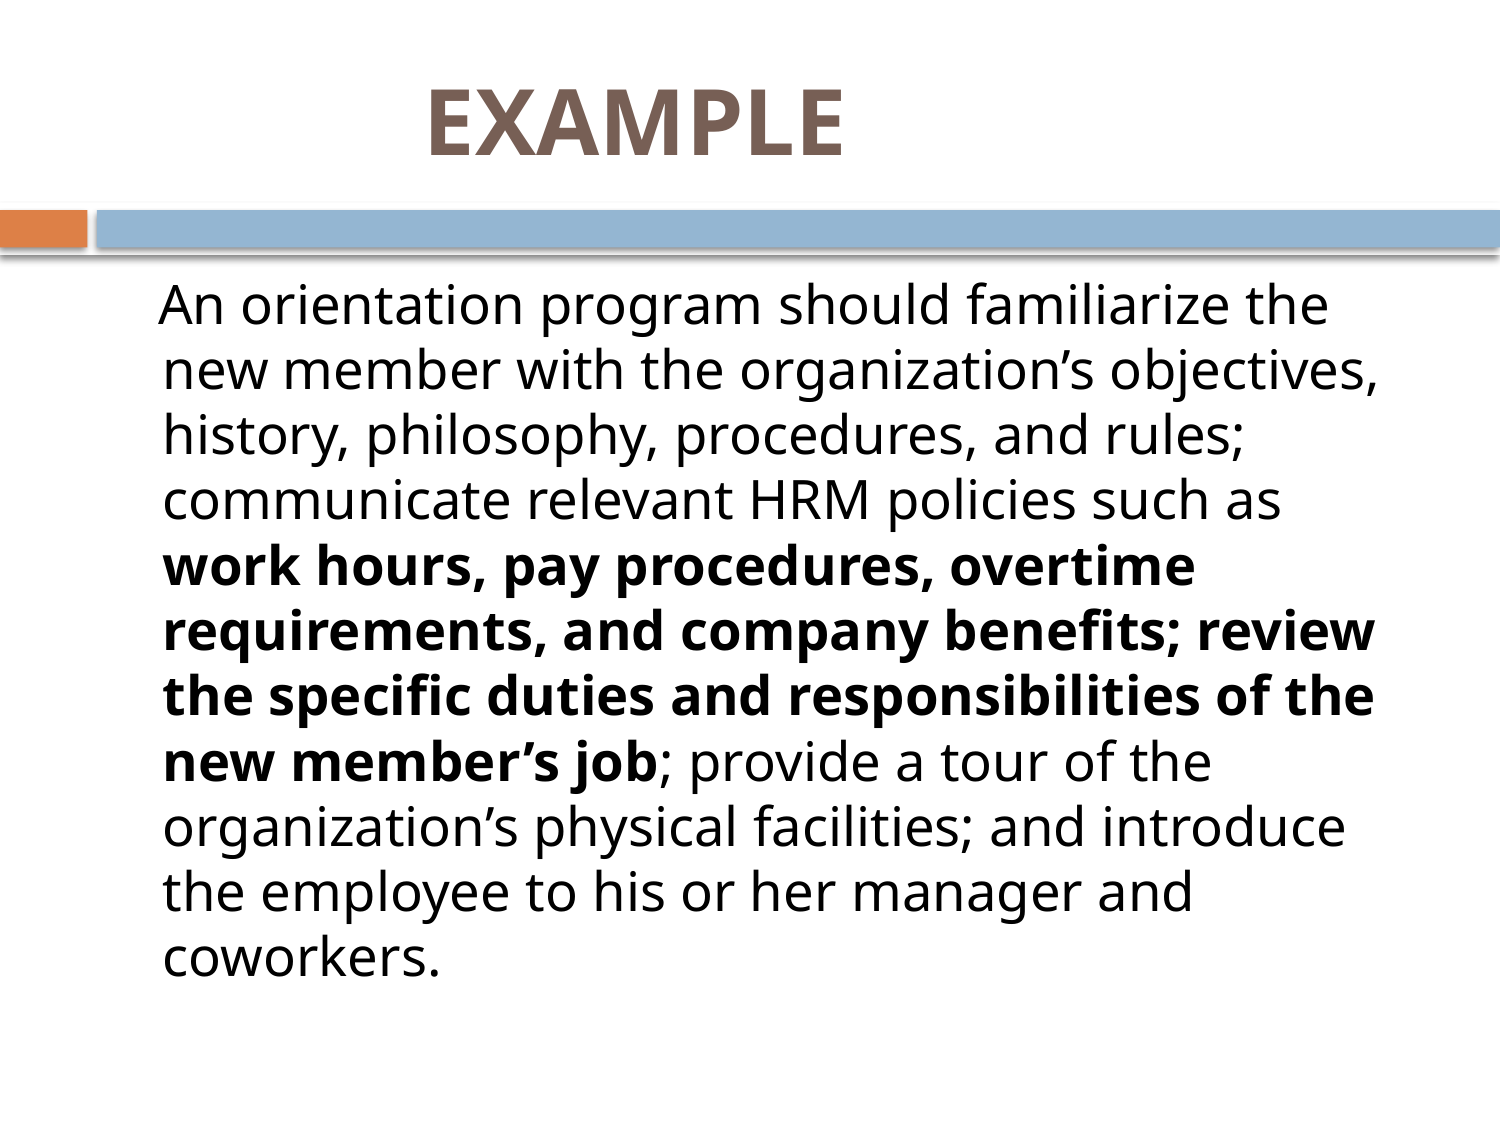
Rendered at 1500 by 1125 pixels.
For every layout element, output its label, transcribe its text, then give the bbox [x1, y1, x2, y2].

list An orientation program should familiarize the new member with the organization’s objectives, history, philosophy, procedures, and rules; communicate relevant HRM policies such as work hours, pay procedures, overtime requirements, and company benefits; review the specific duties and responsibilities of the new member’s job; provide a tour of the organization’s physical facilities; and introduce the employee to his or her manager and coworkers. [100, 262, 1438, 1000]
title EXAMPLE [100, 37, 1438, 200]
